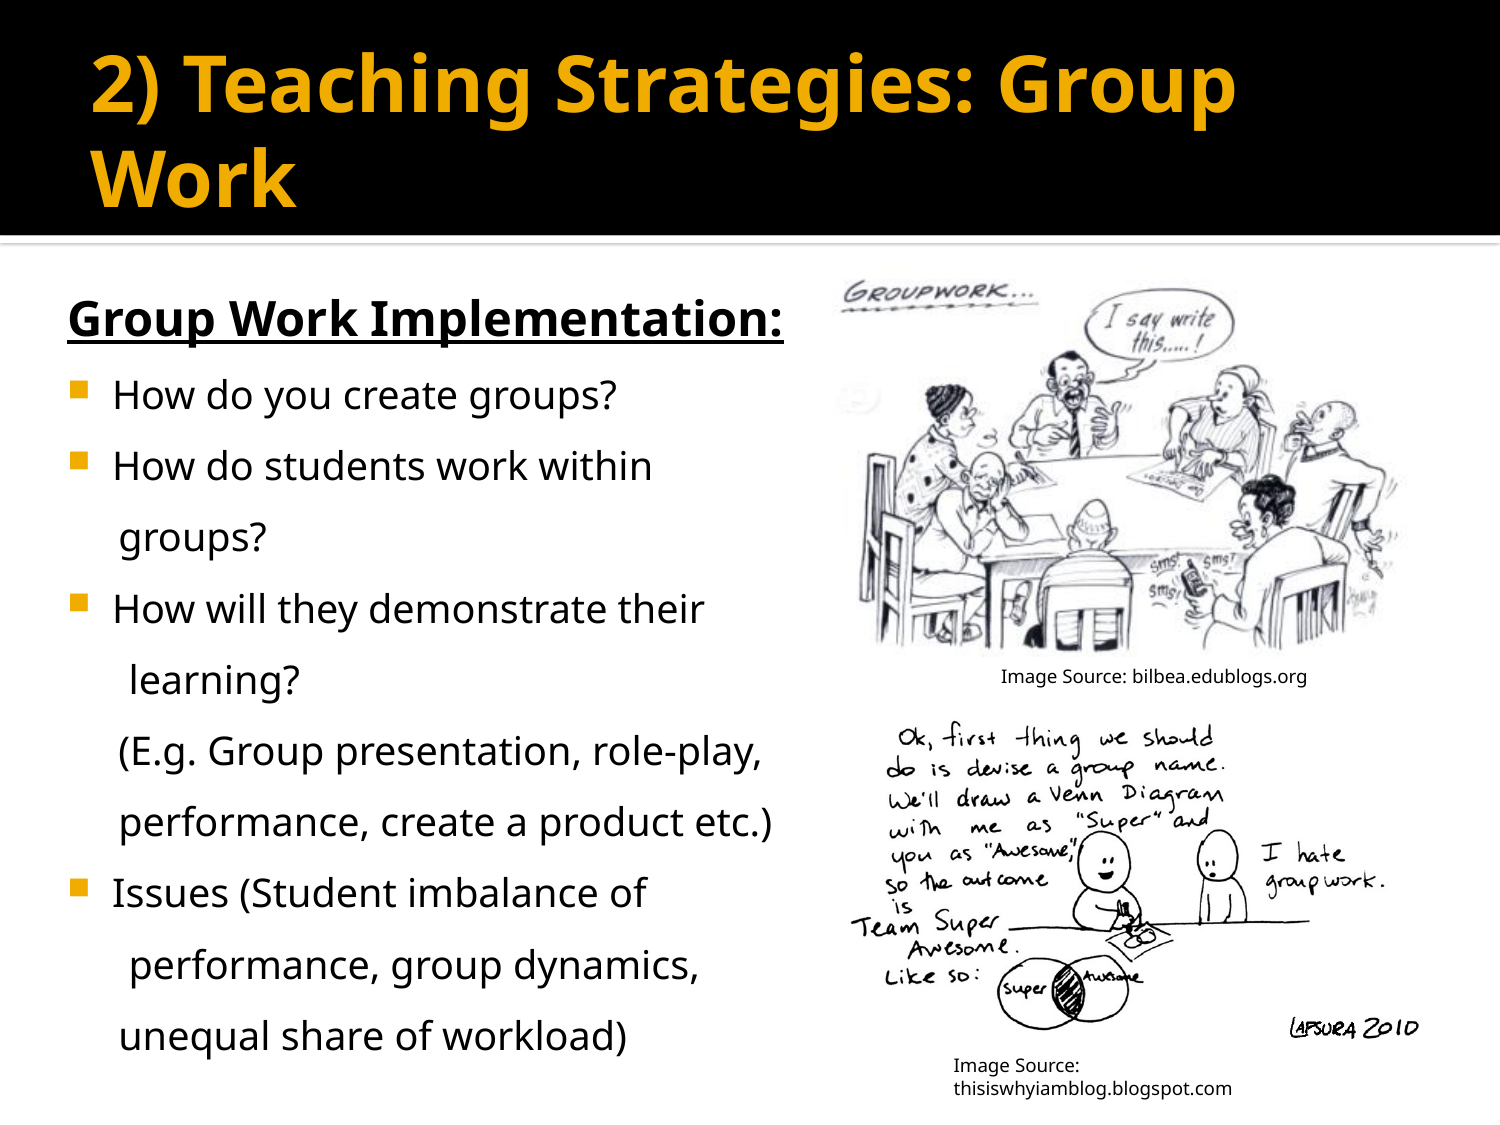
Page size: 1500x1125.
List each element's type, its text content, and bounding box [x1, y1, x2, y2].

picture [808, 680, 1430, 1047]
picture [820, 267, 1419, 657]
title 2) Teaching Strategies: Group Work [75, 25, 1425, 231]
text_box Image Source: thisiswhyiamblog.blogspot.com [938, 1056, 1341, 1107]
text_box Image Source: bilbea.edublogs.org [986, 666, 1329, 678]
list Group Work Implementation: How do you create groups? How do students work within groups? How will they demonstrate their learning? (E.g. Group presentation, role-play, performance, create a product etc.) Issues (Student imbalance of performance, group dynamics, unequal share of workload) [41, 243, 845, 1083]
